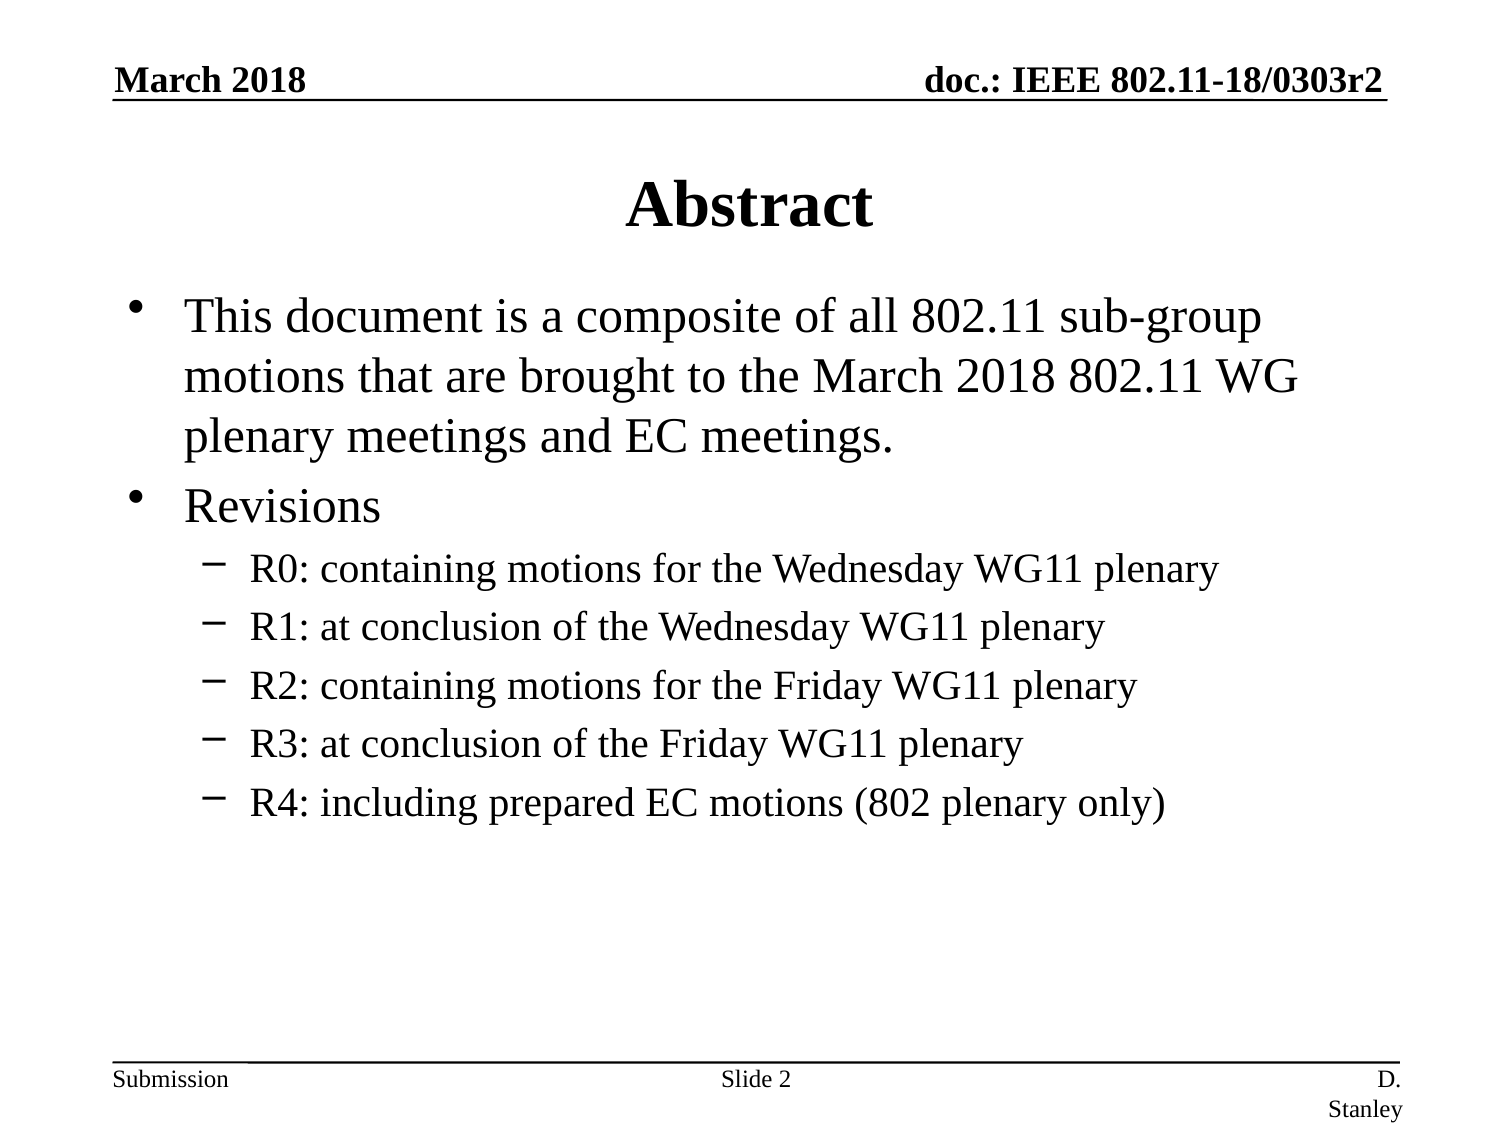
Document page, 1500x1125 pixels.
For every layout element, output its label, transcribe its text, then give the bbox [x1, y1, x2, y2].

slide_number Slide 2 [712, 1061, 800, 1093]
list This document is a composite of all 802.11 sub-group motions that are brought to the March 2018 802.11 WG plenary meetings and EC meetings. Revisions R0: containing motions for the Wednesday WG11 plenary R1: at conclusion of the Wednesday WG11 plenary R2: containing motions for the Friday WG11 plenary R3: at conclusion of the Friday WG11 plenary R4: including prepared EC motions (802 plenary only) [112, 275, 1450, 1025]
title Abstract [112, 112, 1388, 275]
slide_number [114, 54, 374, 101]
footer D. Stanley, HP Enterprise [1324, 1061, 1402, 1093]
